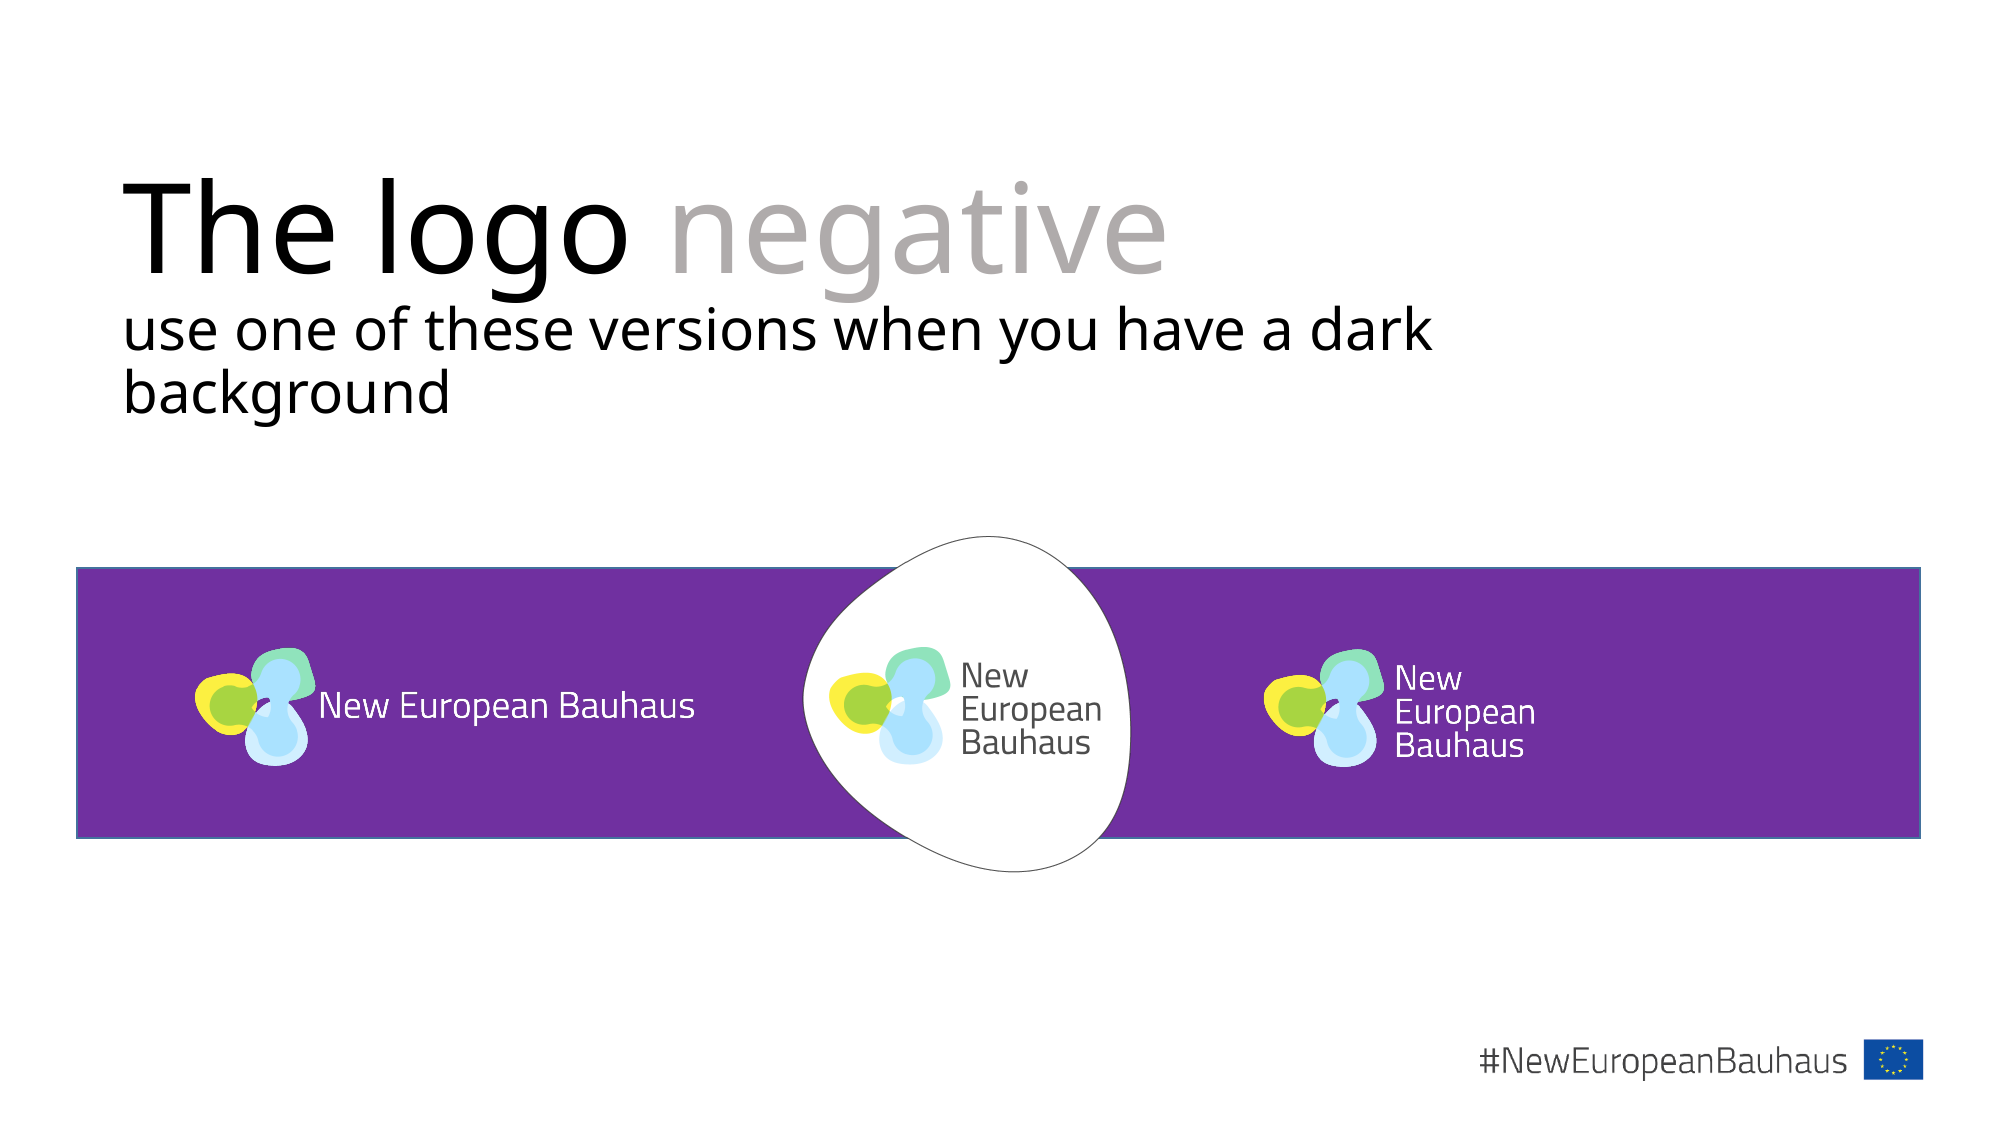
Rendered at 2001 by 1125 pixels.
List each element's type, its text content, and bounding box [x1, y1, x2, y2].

text_box [76, 567, 788, 839]
picture [788, 525, 1144, 882]
title The logo negative use one of these versions when you have a dark background [107, 157, 1611, 550]
picture [1480, 1038, 1924, 1081]
picture [188, 643, 708, 774]
picture [1255, 636, 1544, 777]
text_box [1144, 567, 1921, 839]
